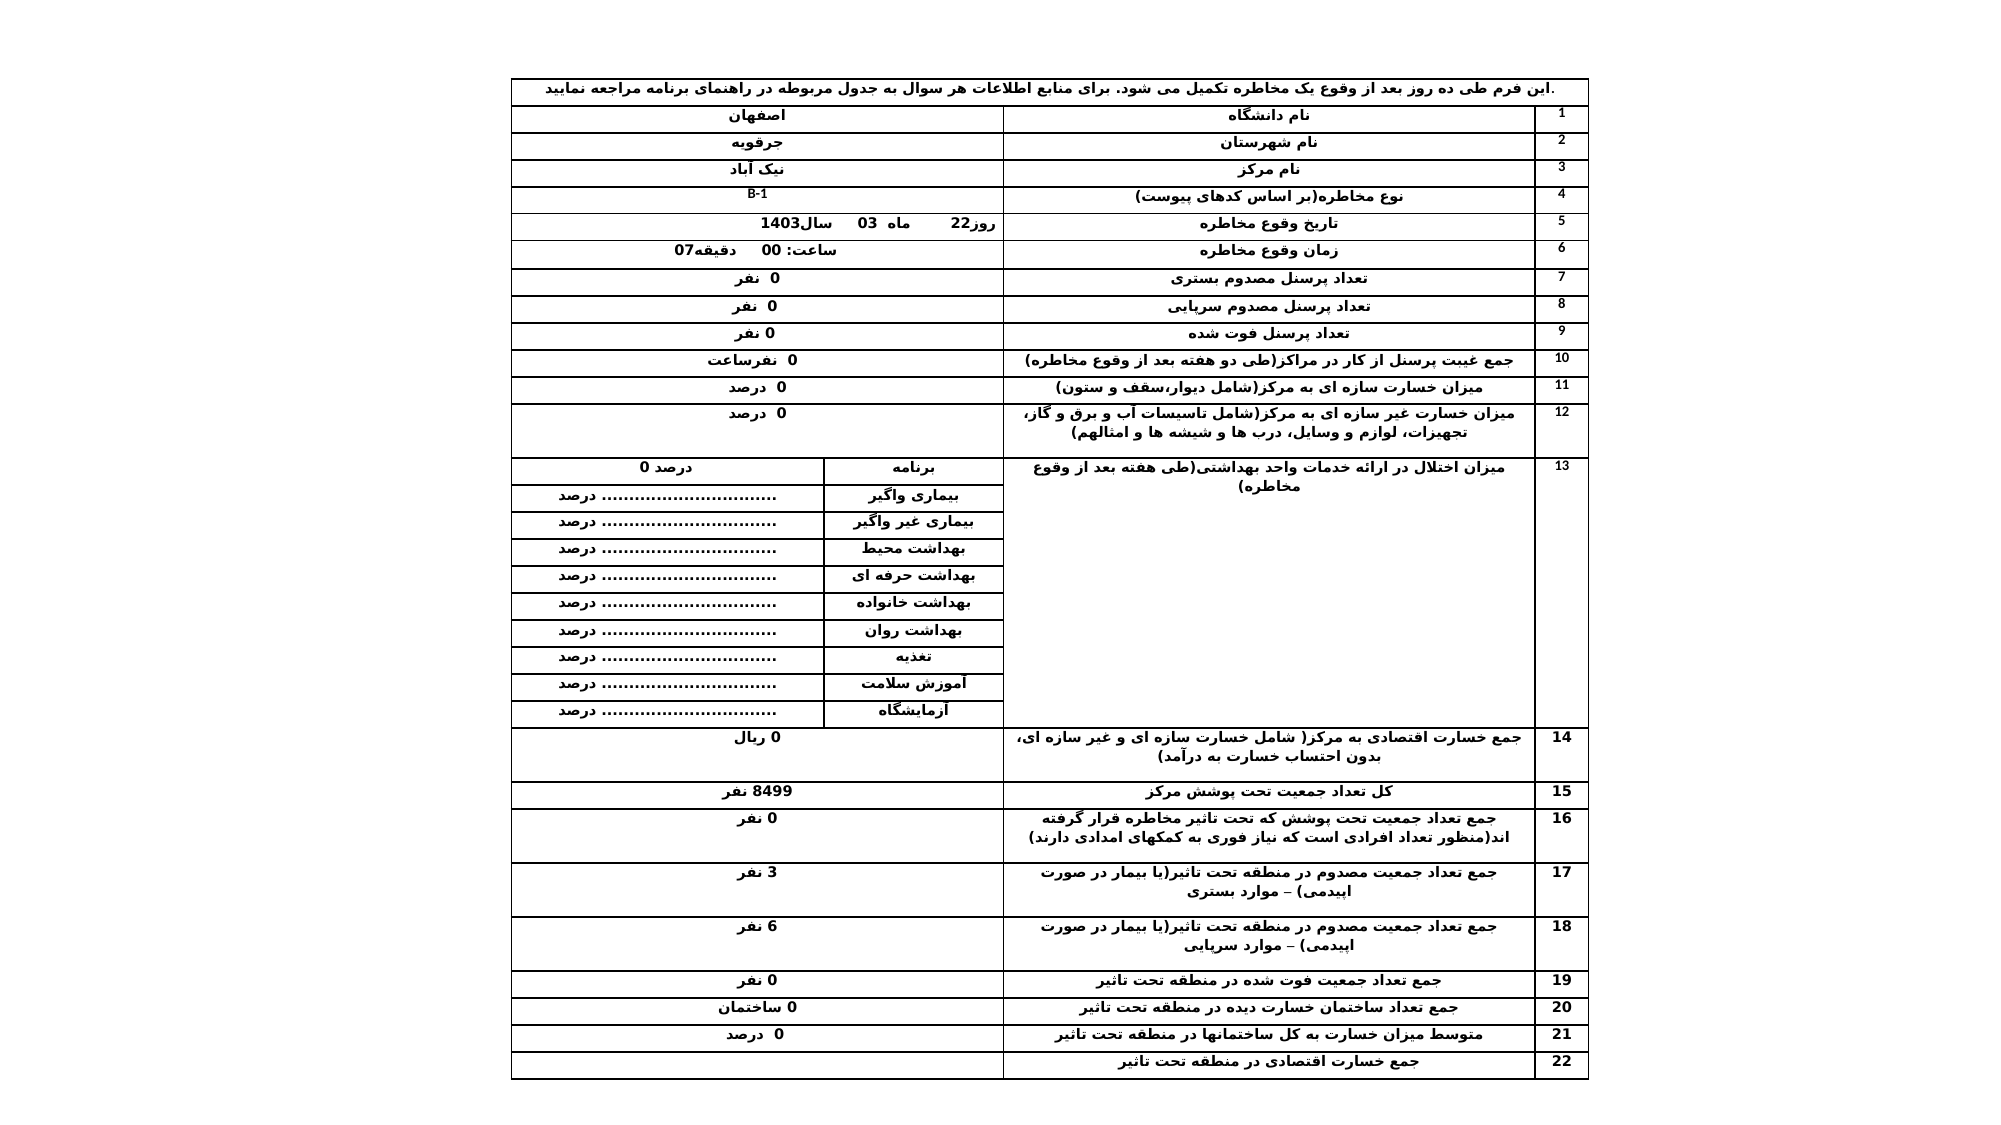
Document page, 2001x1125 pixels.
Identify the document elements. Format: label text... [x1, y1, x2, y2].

table_cell نام شهرستان [1004, 134, 1534, 159]
table_cell 6 [1536, 241, 1588, 268]
table_cell تعداد پرسنل مصدوم سرپایی [1004, 297, 1534, 322]
table_cell روز22 ماه 03 سال1403 [512, 214, 1003, 240]
table_cell 14 [1536, 729, 1588, 781]
table_cell 6 نفر [512, 918, 1003, 970]
table_cell آزمایشگاه [825, 702, 1003, 727]
table_cell 0 ریال [512, 729, 1003, 781]
table_cell 21 [1536, 1026, 1588, 1051]
table_cell 0 ساختمان [512, 999, 1003, 1024]
table_cell جمع تعداد جمعیت مصدوم در منطقه تحت تاثیر(یا بیمار در صورت اپیدمی) – موارد سرپایی [1004, 918, 1534, 970]
table_cell نیک آباد [512, 161, 1003, 186]
table_cell نوع مخاطره(بر اساس کدهای پیوست) [1004, 188, 1534, 213]
table_cell 10 [1536, 351, 1588, 376]
table_cell ................................ درصد [512, 621, 823, 646]
table_cell 11 [1536, 378, 1588, 403]
table_header این فرم طی ده روز بعد از وقوع یک مخاطره تکمیل می شود. برای منابع اطلاعات هر سوال به جدول مربوطه در راهنمای برنامه مراجعه نمایید. [512, 80, 1588, 105]
table_cell آموزش سلامت [825, 675, 1003, 700]
table_cell 0 نفر [512, 324, 1003, 349]
table_cell 4 [1536, 188, 1588, 213]
table_cell اصفهان [512, 107, 1003, 132]
table_cell میزان اختلال در ارائه خدمات واحد بهداشتی(طی هفته بعد از وقوع مخاطره) [1004, 459, 1534, 727]
table_cell 0 نفرساعت [512, 351, 1003, 376]
table_cell ................................ درصد [512, 675, 823, 700]
table_cell ................................ درصد [512, 513, 823, 538]
table_cell 9 [1536, 324, 1588, 349]
table_cell جمع خسارت اقتصادی به مرکز( شامل خسارت سازه ای و غیر سازه ای، بدون احتساب خسارت به درآمد) [1004, 729, 1534, 781]
table_cell زمان وقوع مخاطره [1004, 241, 1534, 268]
table_cell نام دانشگاه [1004, 107, 1534, 132]
table_cell میزان خسارت غیر سازه ای به مرکز(شامل تاسیسات آب و برق و گاز، تجهیزات، لوازم و وسایل، درب ها و شیشه ها و امثالهم) [1004, 405, 1534, 457]
table_cell بیماری غیر واگیر [825, 513, 1003, 538]
table_cell جمع تعداد جمعیت تحت پوشش که تحت تاثیر مخاطره قرار گرفته اند(منظور تعداد افرادی است که نیاز فوری به کمکهای امدادی دارند) [1004, 810, 1534, 862]
table_cell تاریخ وقوع مخاطره [1004, 214, 1534, 240]
table_cell 0 درصد [512, 1026, 1003, 1051]
table_cell درصد 0 [512, 459, 823, 484]
table_cell 19 [1536, 972, 1588, 997]
table_cell 0 درصد [512, 405, 1003, 457]
table_cell 2 [1536, 134, 1588, 159]
table_cell ................................ درصد [512, 702, 823, 727]
table_cell جمع غیبت پرسنل از کار در مراکز(طی دو هفته بعد از وقوع مخاطره) [1004, 351, 1534, 376]
table_cell 15 [1536, 783, 1588, 808]
table_cell کل تعداد جمعیت تحت پوشش مرکز [1004, 783, 1534, 808]
table_cell 17 [1536, 864, 1588, 916]
table_cell 0 نفر [512, 972, 1003, 997]
table_cell جمع تعداد ساختمان خسارت دیده در منطقه تحت تاثیر [1004, 999, 1534, 1024]
table_cell ................................ درصد [512, 486, 823, 511]
table_cell 13 [1536, 459, 1588, 727]
table_cell 1 [1536, 107, 1588, 132]
table_cell ................................ درصد [512, 594, 823, 619]
table_cell بهداشت خانواده [825, 594, 1003, 619]
table_cell 0 نفر [512, 810, 1003, 862]
table_cell ................................ درصد [512, 648, 823, 673]
table_cell تعداد پرسنل مصدوم بستری [1004, 270, 1534, 295]
table_cell ................................ درصد [512, 540, 823, 565]
table_cell 12 [1536, 405, 1588, 457]
table_cell 16 [1536, 810, 1588, 862]
table_cell 0 نفر [512, 270, 1003, 295]
table_cell 8499 نفر [512, 783, 1003, 808]
table_cell نام مرکز [1004, 161, 1534, 186]
table_cell 22 [1536, 1053, 1588, 1078]
table_cell 0 درصد [512, 378, 1003, 403]
table_cell 3 نفر [512, 864, 1003, 916]
table_cell تغذیه [825, 648, 1003, 673]
table_cell جرقویه [512, 134, 1003, 159]
table_cell 8 [1536, 297, 1588, 322]
table_cell 18 [1536, 918, 1588, 970]
table_cell [512, 1053, 1003, 1078]
table_cell 20 [1536, 999, 1588, 1024]
table_cell برنامه [825, 459, 1003, 484]
table_cell میزان خسارت سازه ای به مرکز(شامل دیوار،سقف و ستون) [1004, 378, 1534, 403]
table_cell جمع تعداد جمعیت فوت شده در منطقه تحت تاثیر [1004, 972, 1534, 997]
table_cell متوسط میزان خسارت به کل ساختمانها در منطقه تحت تاثیر [1004, 1026, 1534, 1051]
table_cell بهداشت محیط [825, 540, 1003, 565]
table_cell 7 [1536, 270, 1588, 295]
table_cell جمع تعداد جمعیت مصدوم در منطقه تحت تاثیر(یا بیمار در صورت اپیدمی) – موارد بستری [1004, 864, 1534, 916]
table_cell ساعت: 00 دقیقه07 [512, 241, 1003, 268]
table_cell 5 [1536, 214, 1588, 240]
table_cell ................................ درصد [512, 567, 823, 592]
table_cell بیماری واگیر [825, 486, 1003, 511]
table_cell بهداشت حرفه ای [825, 567, 1003, 592]
table_cell بهداشت روان [825, 621, 1003, 646]
table_cell 3 [1536, 161, 1588, 186]
table_cell B-1 [512, 188, 1003, 213]
table_cell جمع خسارت اقتصادی در منطقه تحت تاثیر [1004, 1053, 1534, 1078]
table_cell تعداد پرسنل فوت شده [1004, 324, 1534, 349]
table_cell 0 نفر [512, 297, 1003, 322]
